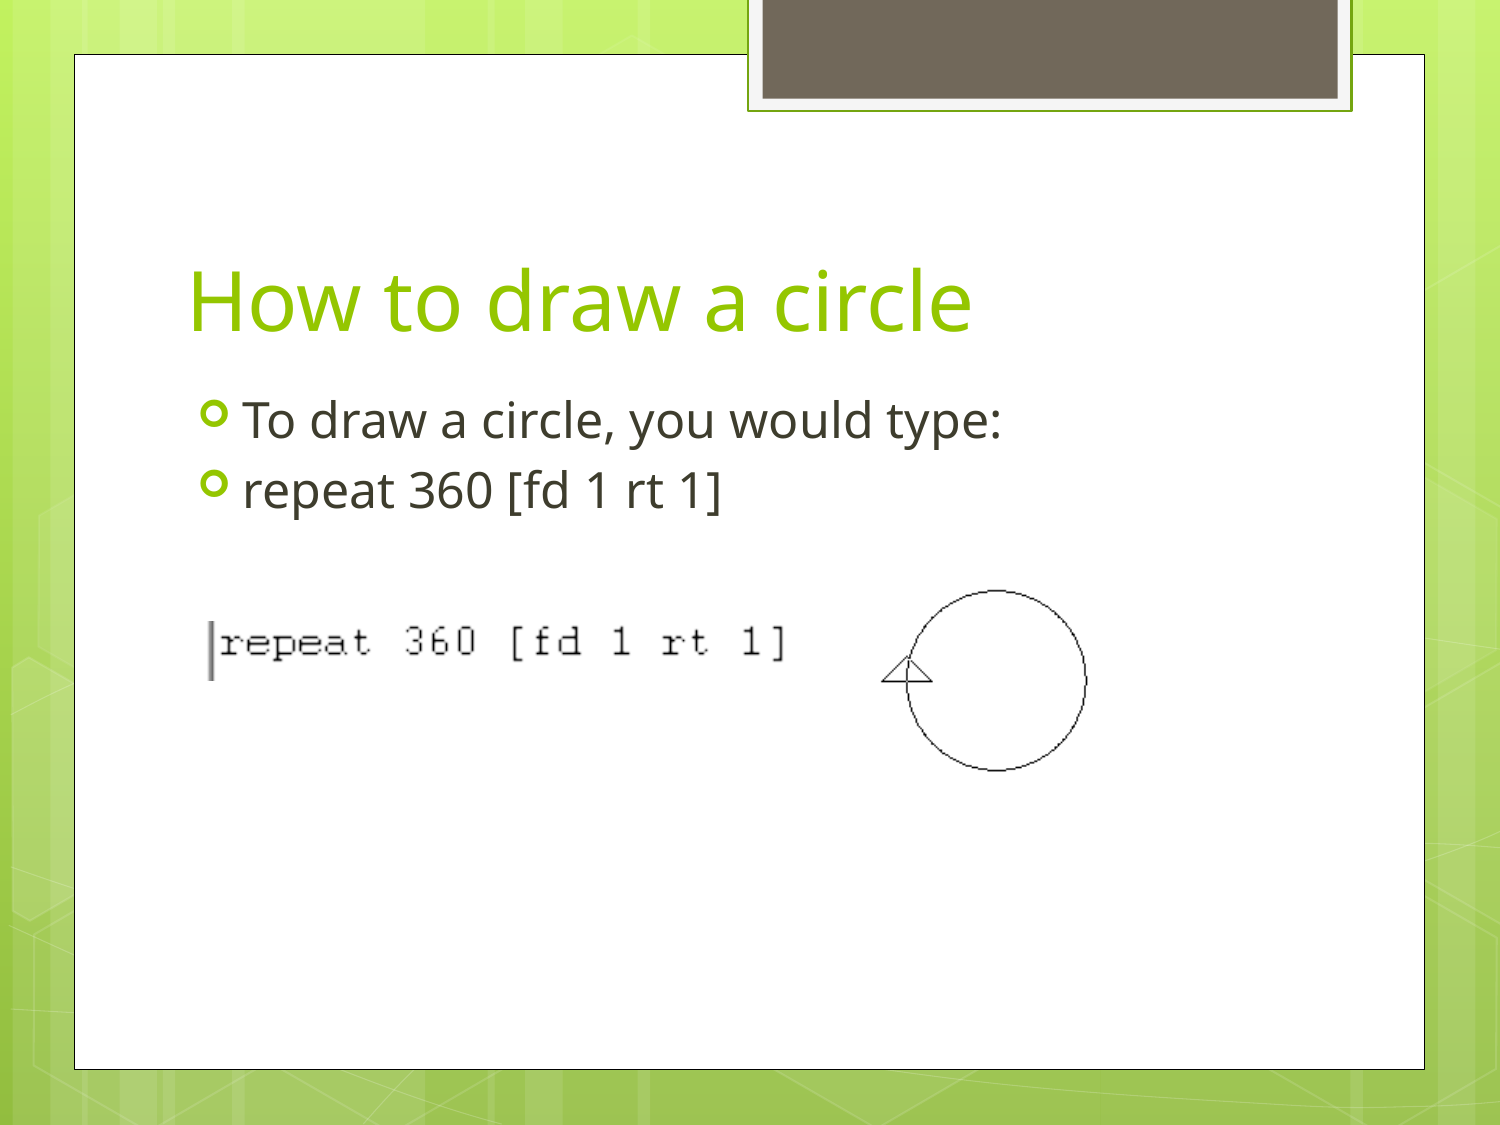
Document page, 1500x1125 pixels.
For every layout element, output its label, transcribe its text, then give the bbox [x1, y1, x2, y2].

title How to draw a circle [171, 168, 1324, 357]
list To draw a circle, you would type: repeat 360 [fd 1 rt 1] [171, 381, 1283, 957]
picture [844, 562, 1129, 811]
picture [206, 621, 810, 681]
